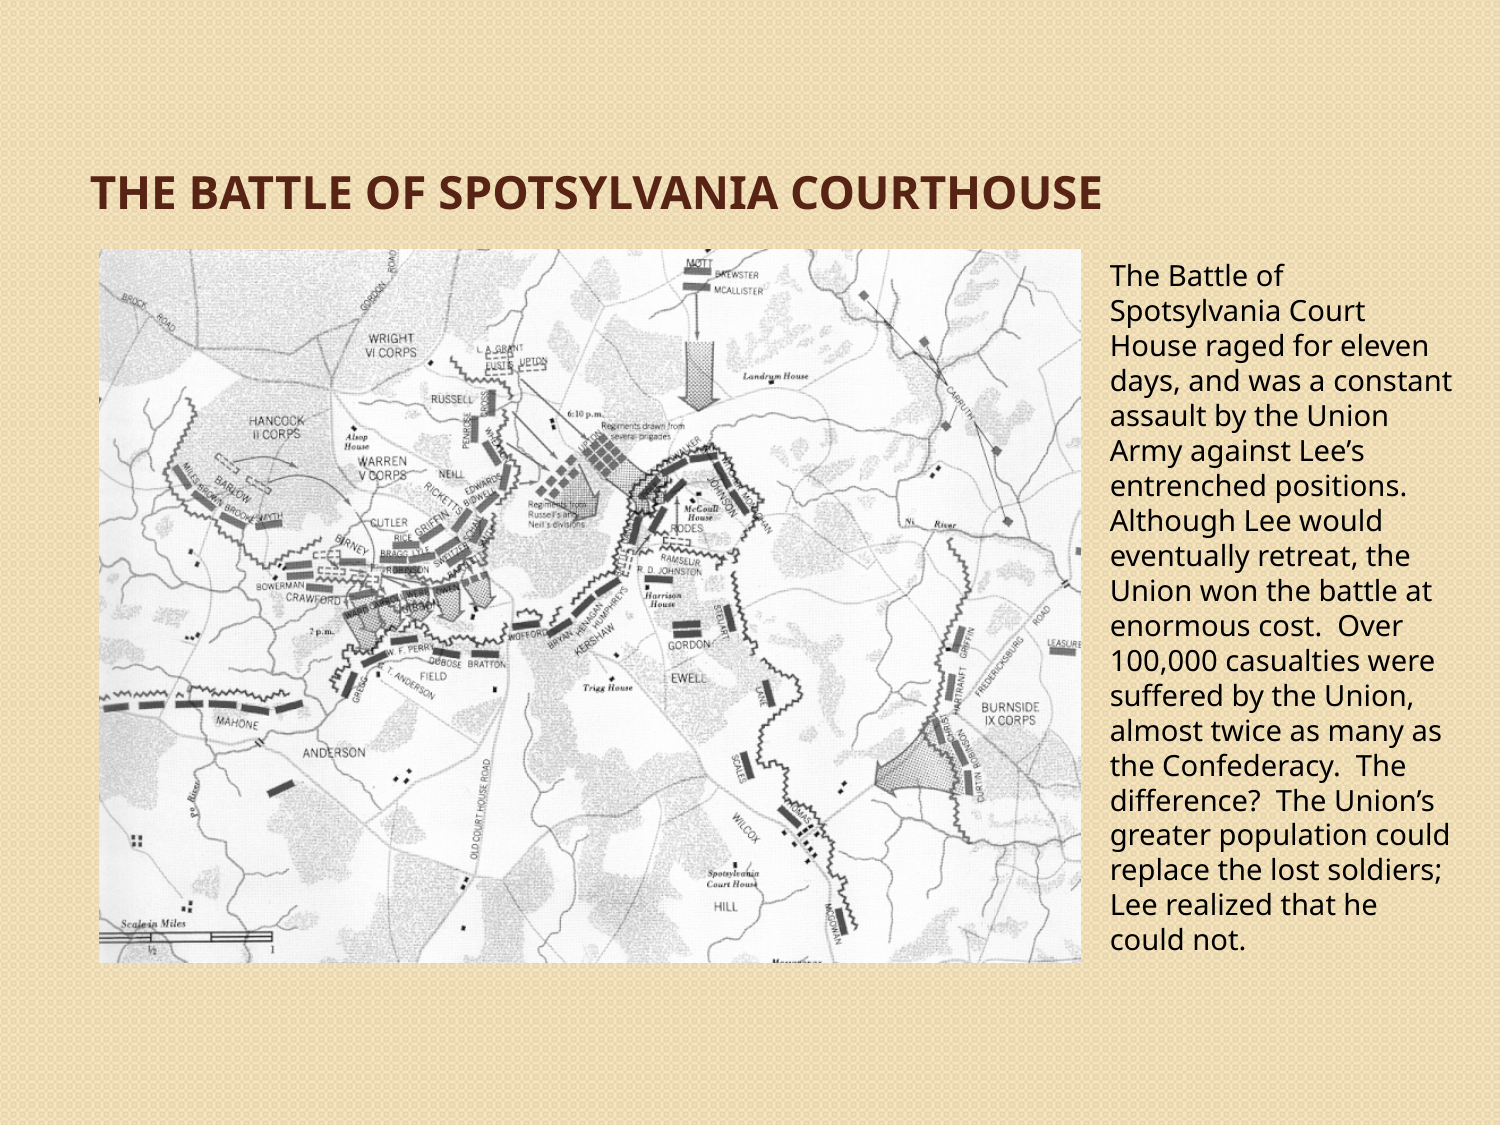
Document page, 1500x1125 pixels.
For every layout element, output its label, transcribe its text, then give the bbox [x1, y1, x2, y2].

list The Battle of Spotsylvania Court House raged for eleven days, and was a constant assault by the Union Army against Lee’s entrenched positions. Although Lee would eventually retreat, the Union won the battle at enormous cost. Over 100,000 casualties were suffered by the Union, almost twice as many as the Confederacy. The difference? The Union’s greater population could replace the lost soldiers; Lee realized that he could not. [1087, 249, 1475, 963]
title The Battle of Spotsylvania Courthouse [75, 35, 1400, 227]
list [99, 249, 1081, 963]
